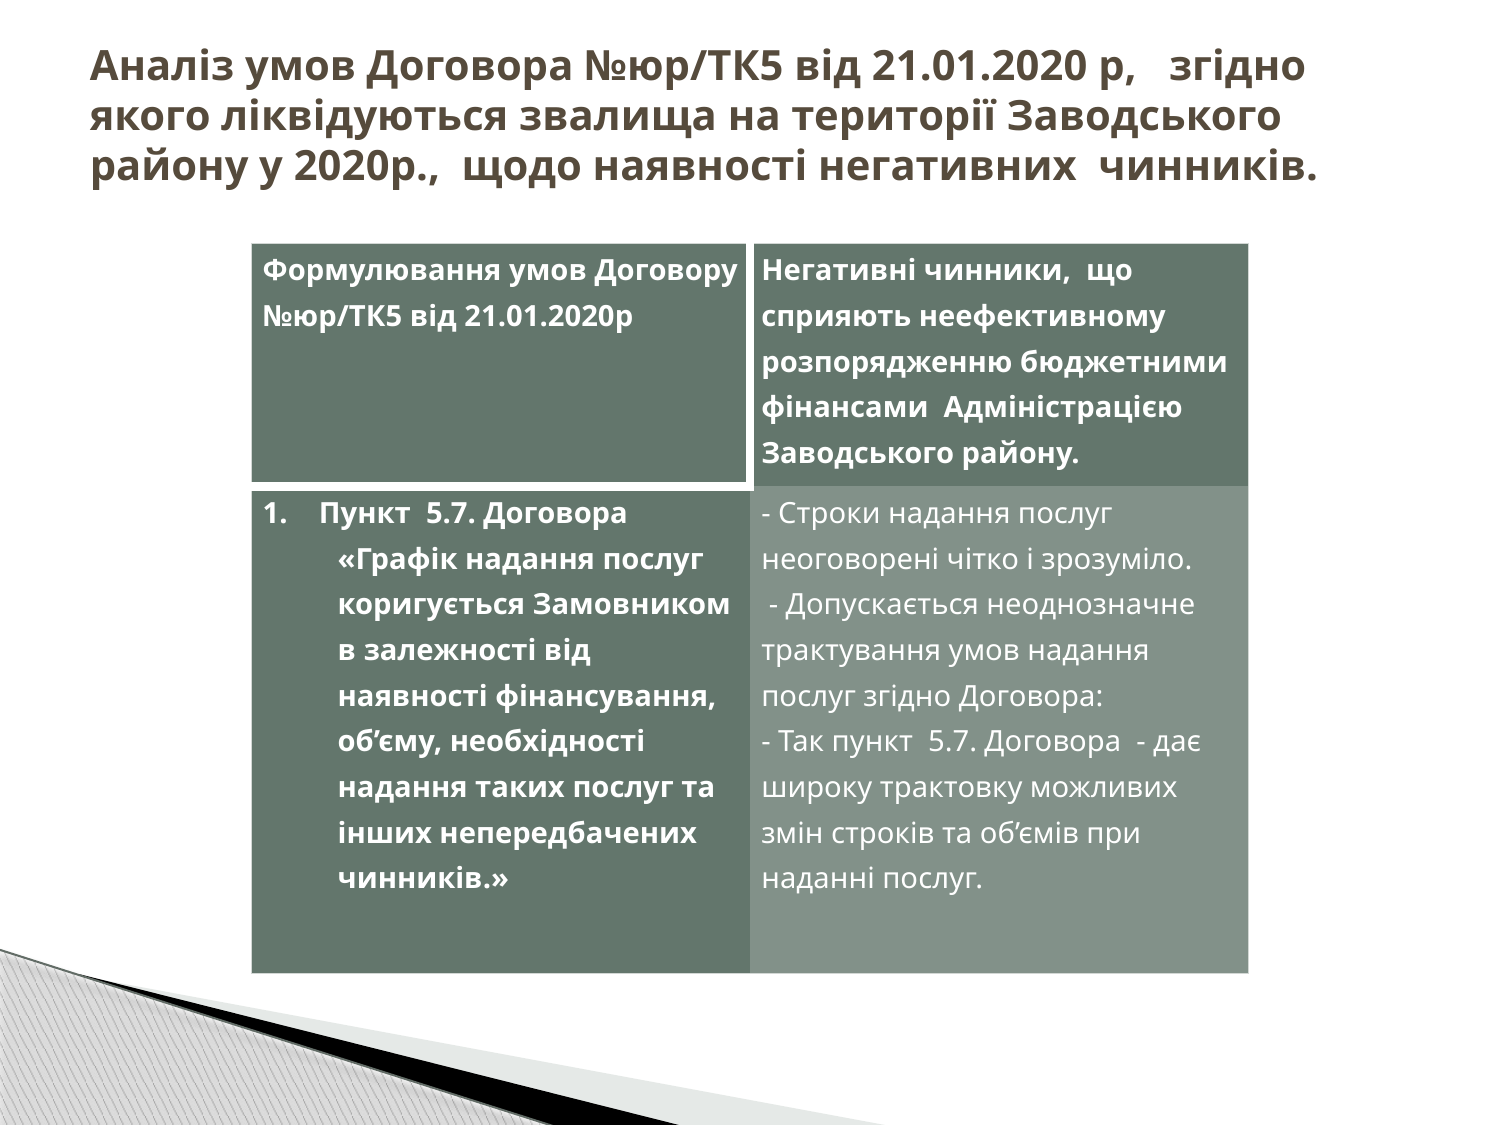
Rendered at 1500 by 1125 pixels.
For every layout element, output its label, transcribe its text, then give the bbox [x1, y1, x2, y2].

title Аналіз умов Договора №юр/ТК5 від 21.01.2020 р, згідно якого ліквідуються звалища на території Заводського району у 2020р., щодо наявності негативних чинників. [75, 45, 1425, 233]
table_header Формулювання умов Договору №юр/ТК5 від 21.01.2020р [252, 244, 746, 482]
table_header Негативні чинники, що сприяють неефективному розпорядженню бюджетними фінансами Адміністрацією Заводського району. [754, 244, 1248, 486]
table_cell Пункт 5.7. Договора «Графік надання послуг коригується Замовником в залежності від наявності фінансування, об’єму, необхідності надання таких послуг та інших непередбачених чинників.» [252, 491, 750, 973]
table_cell - Строки надання послуг неоговорені чітко і зрозуміло. - Допускається неоднозначне трактування умов надання послуг згідно Договора: - Так пункт 5.7. Договора - дає широку трактовку можливих змін строків та об’ємів при наданні послуг. [750, 486, 1248, 973]
